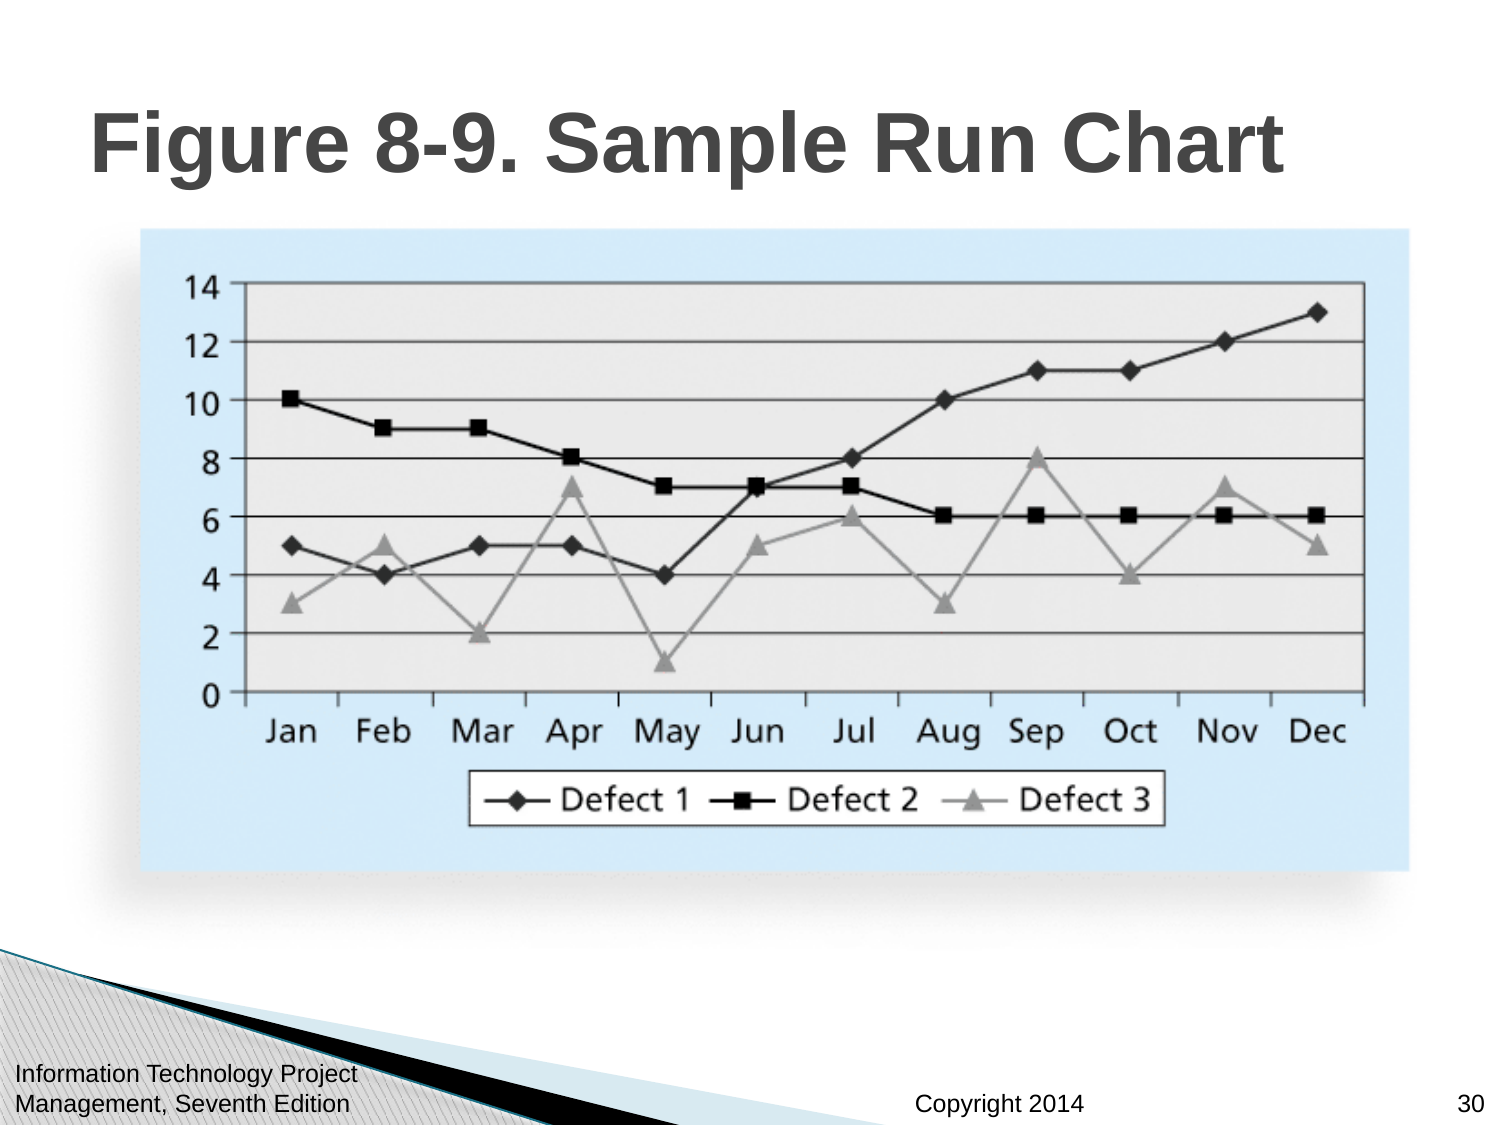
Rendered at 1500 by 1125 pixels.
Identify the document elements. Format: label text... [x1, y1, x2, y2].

slide_number 30 [1408, 1065, 1500, 1125]
title Figure 8-9. Sample Run Chart [75, 45, 1425, 207]
footer Information Technology Project Management, Seventh Edition [0, 1065, 425, 1125]
picture [49, 207, 1433, 963]
